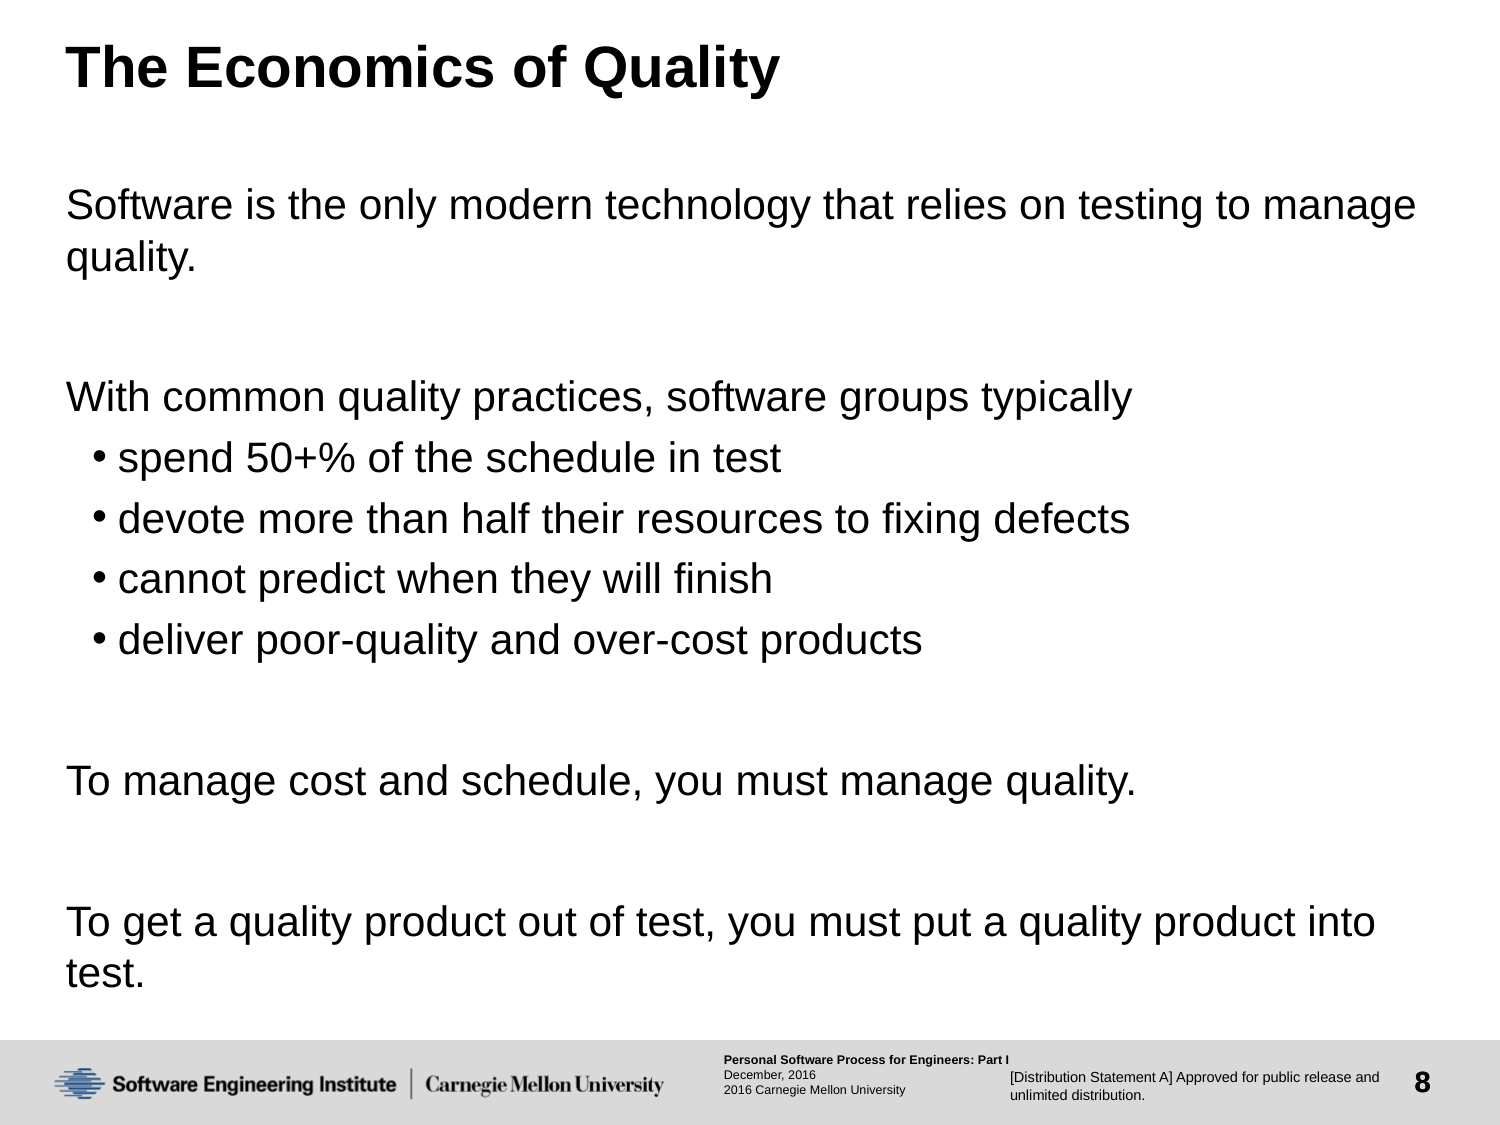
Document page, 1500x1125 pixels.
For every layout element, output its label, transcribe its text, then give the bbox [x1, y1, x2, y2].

list Software is the only modern technology that relies on testing to manage quality. With common quality practices, software groups typically spend 50+% of the schedule in test devote more than half their resources to fixing defects cannot predict when they will finish deliver poor-quality and over-cost products To manage cost and schedule, you must manage quality. To get a quality product out of test, you must put a quality product into test. [65, 177, 1431, 1000]
picture [46, 1061, 673, 1104]
title The Economics of Quality [65, 37, 1313, 148]
